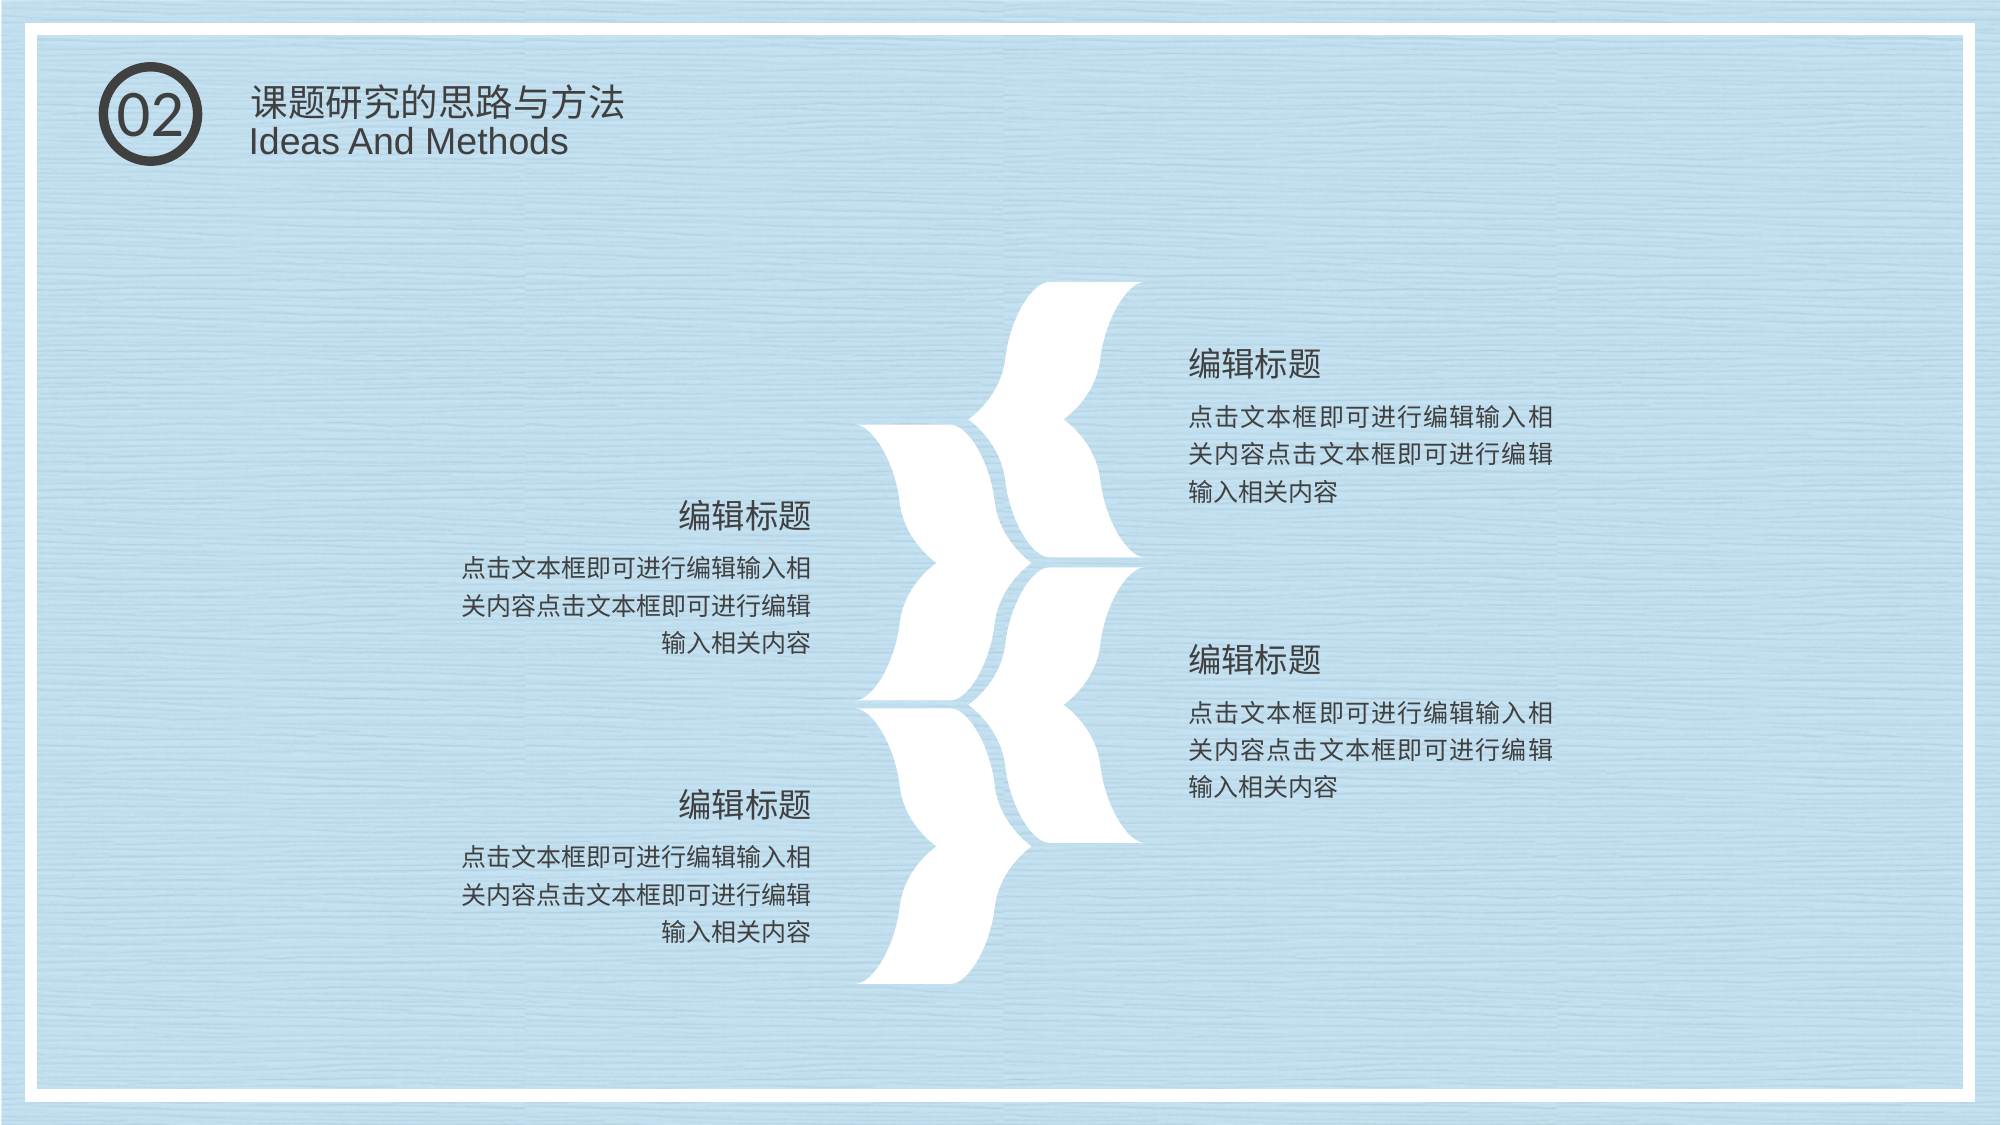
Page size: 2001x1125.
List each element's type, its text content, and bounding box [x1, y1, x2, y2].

text_box [133, 158, 168, 162]
text_box 点击文本框即可进行编辑输入相关内容点击文本框即可进行编辑输入相关内容 [1563, 682, 1569, 810]
text_box [1563, 28, 1970, 1097]
text_box [30, 28, 437, 1097]
text_box Ideas And Methods [233, 109, 437, 170]
text_box 点击文本框即可进行编辑输入相关内容点击文本框即可进行编辑输入相关内容 [431, 538, 437, 665]
picture [3, 0, 2000, 1125]
text_box 点击文本框即可进行编辑输入相关内容点击文本框即可进行编辑输入相关内容 [1563, 386, 1569, 514]
text_box 课题研究的思路与方法 [235, 26, 437, 109]
text_box 02 [85, 62, 216, 158]
text_box 点击文本框即可进行编辑输入相关内容点击文本框即可进行编辑输入相关内容 [431, 827, 437, 954]
